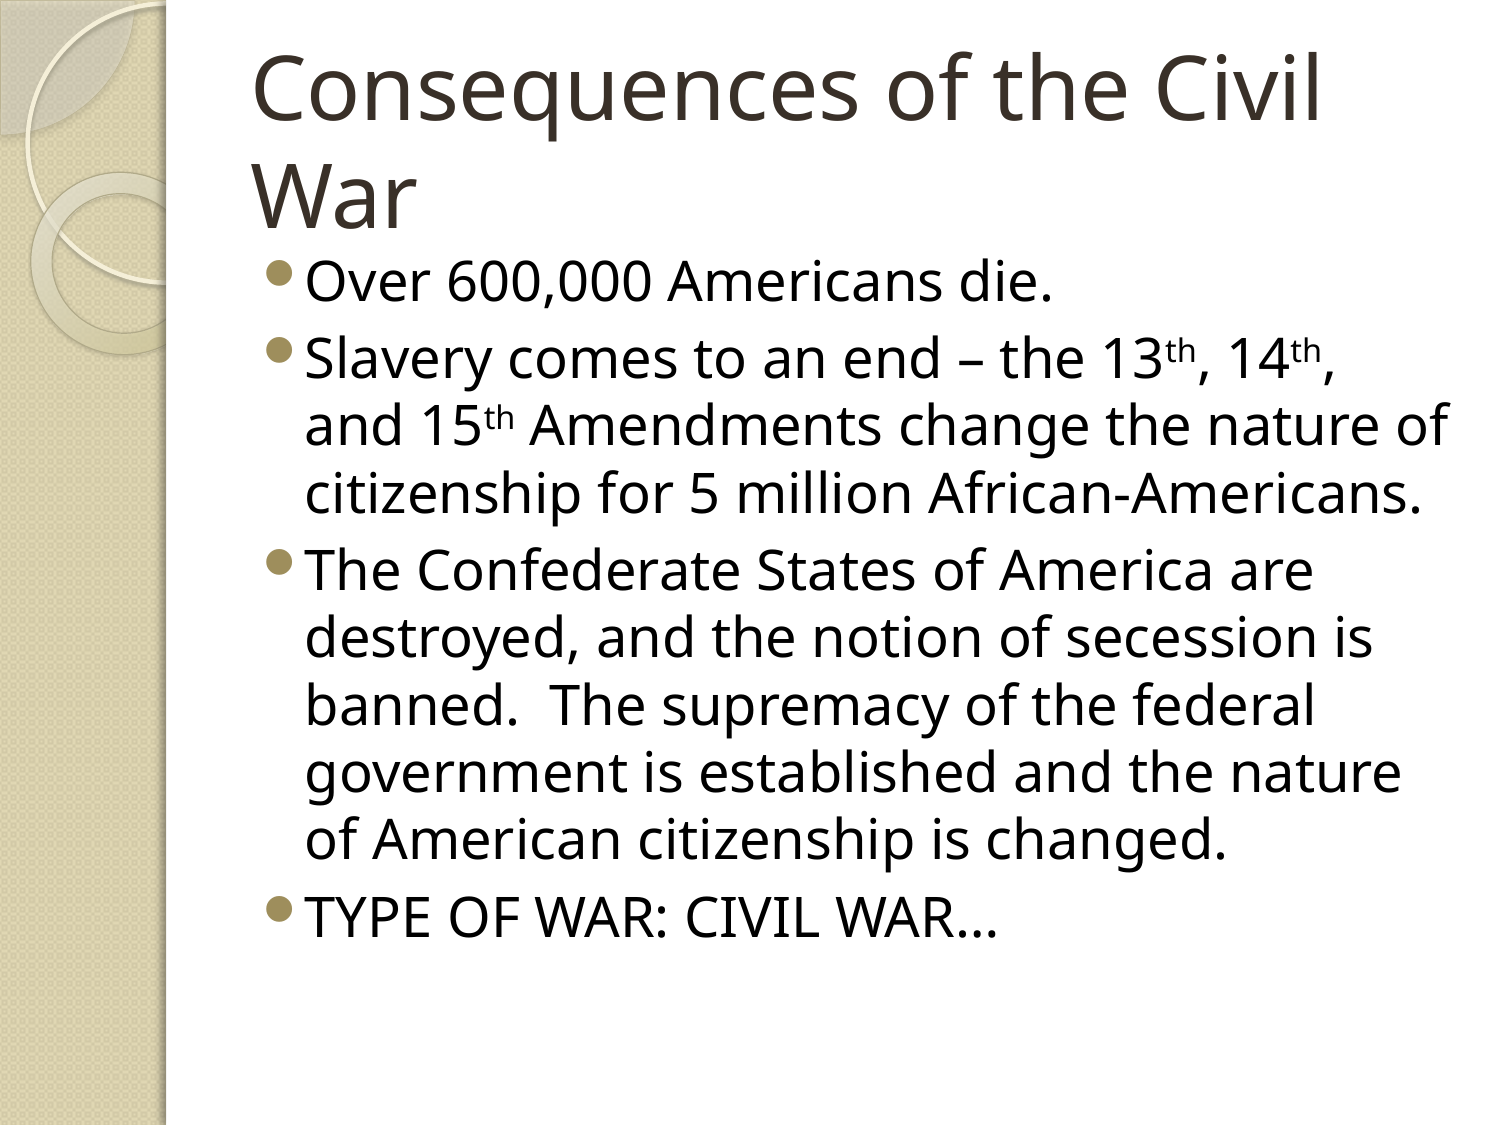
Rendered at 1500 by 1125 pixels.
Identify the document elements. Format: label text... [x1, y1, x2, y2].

title Consequences of the Civil War [235, 45, 1466, 233]
list Over 600,000 Americans die. Slavery comes to an end – the 13th, 14th, and 15th Amendments change the nature of citizenship for 5 million African-Americans. The Confederate States of America are destroyed, and the notion of secession is banned. The supremacy of the federal government is established and the nature of American citizenship is changed. TYPE OF WAR: CIVIL WAR… [235, 237, 1466, 1025]
